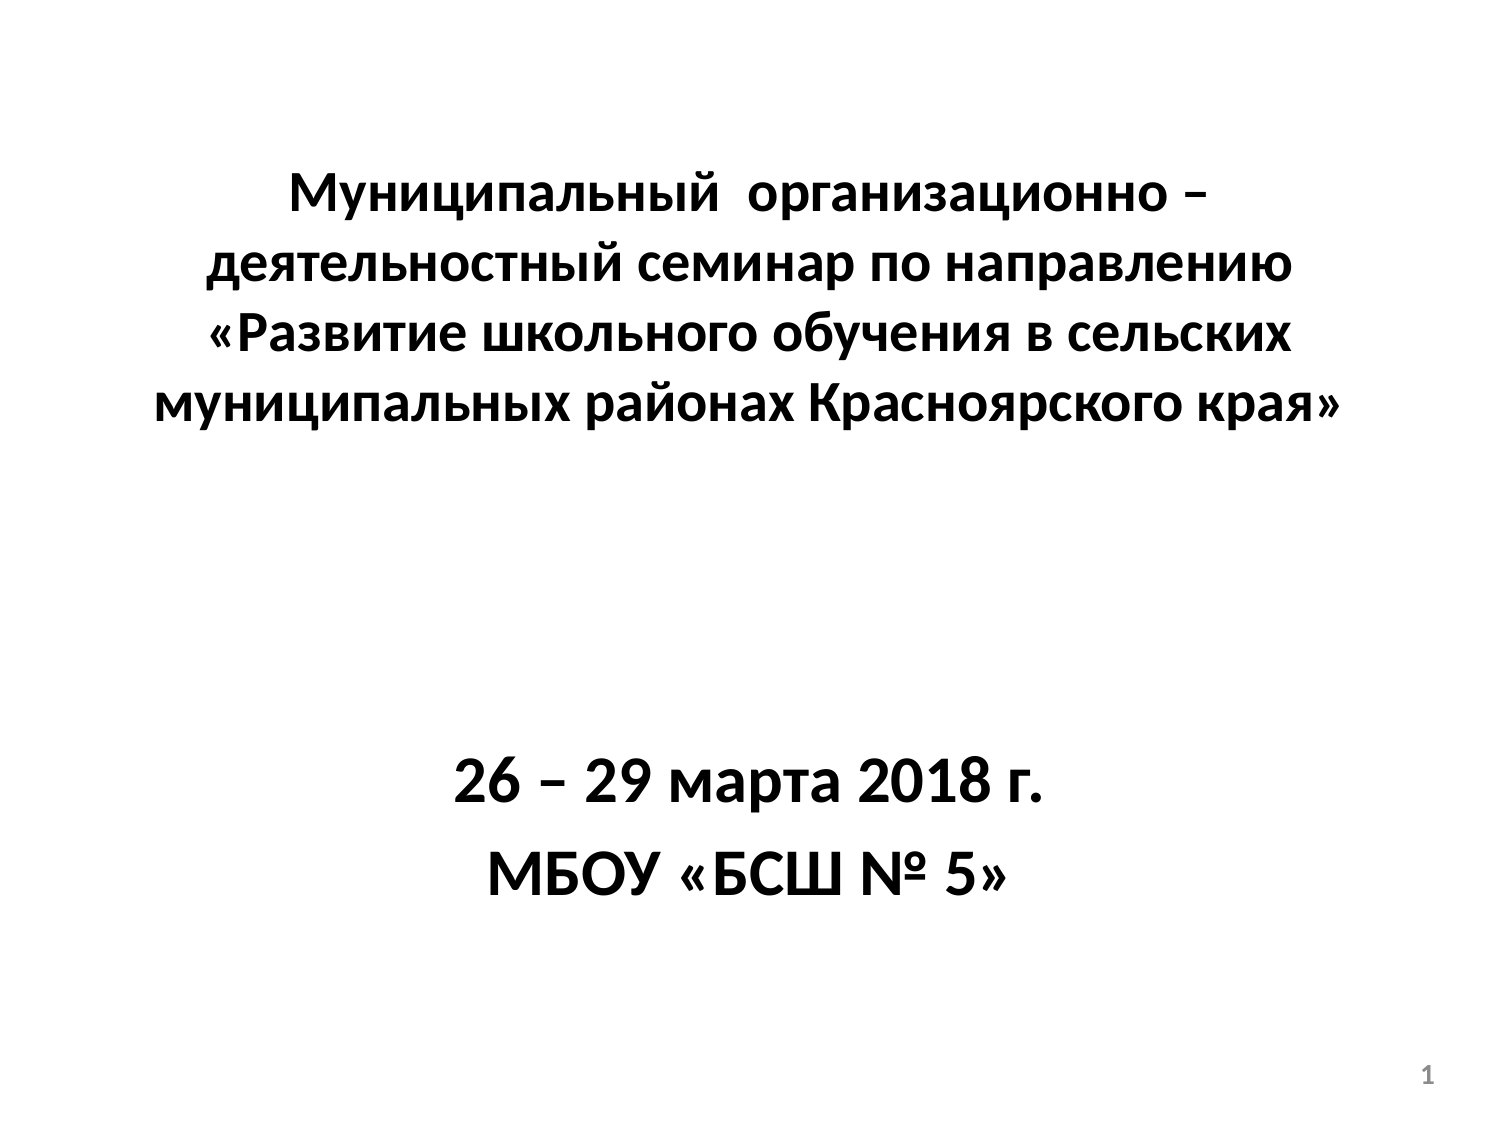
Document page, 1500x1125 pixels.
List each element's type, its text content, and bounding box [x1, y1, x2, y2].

slide_number 1 [1100, 1042, 1450, 1103]
subtitle 26 – 29 марта 2018 г. МБОУ «БСШ № 5» [224, 727, 1276, 926]
title Муниципальный организационно – деятельностный семинар по направлению «Развитие школьного обучения в сельских муниципальных районах Красноярского края» [111, 172, 1388, 415]
